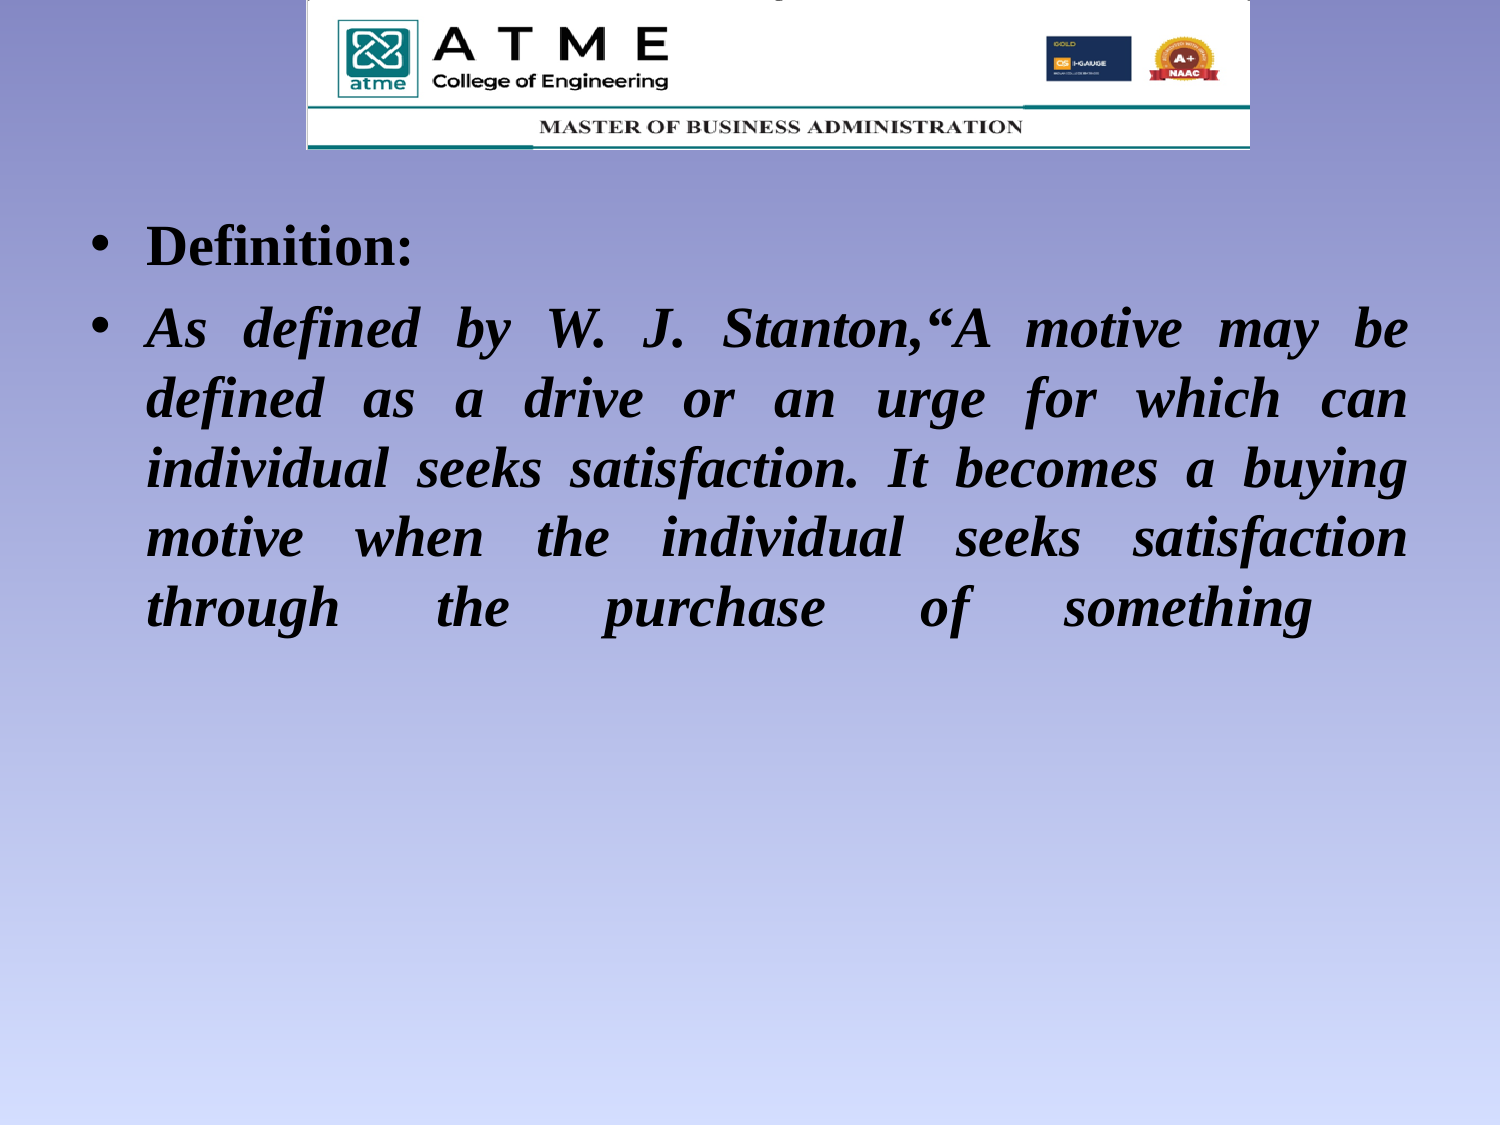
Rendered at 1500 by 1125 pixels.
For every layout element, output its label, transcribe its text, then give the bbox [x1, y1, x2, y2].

list Definition: As defined by W. J. Stanton,“A motive may be defined as a drive or an urge for which can individual seeks satisfaction. It becomes a buying motive when the individual seeks satisfaction through the purchase of something [75, 200, 1425, 1005]
picture [306, 0, 1250, 150]
